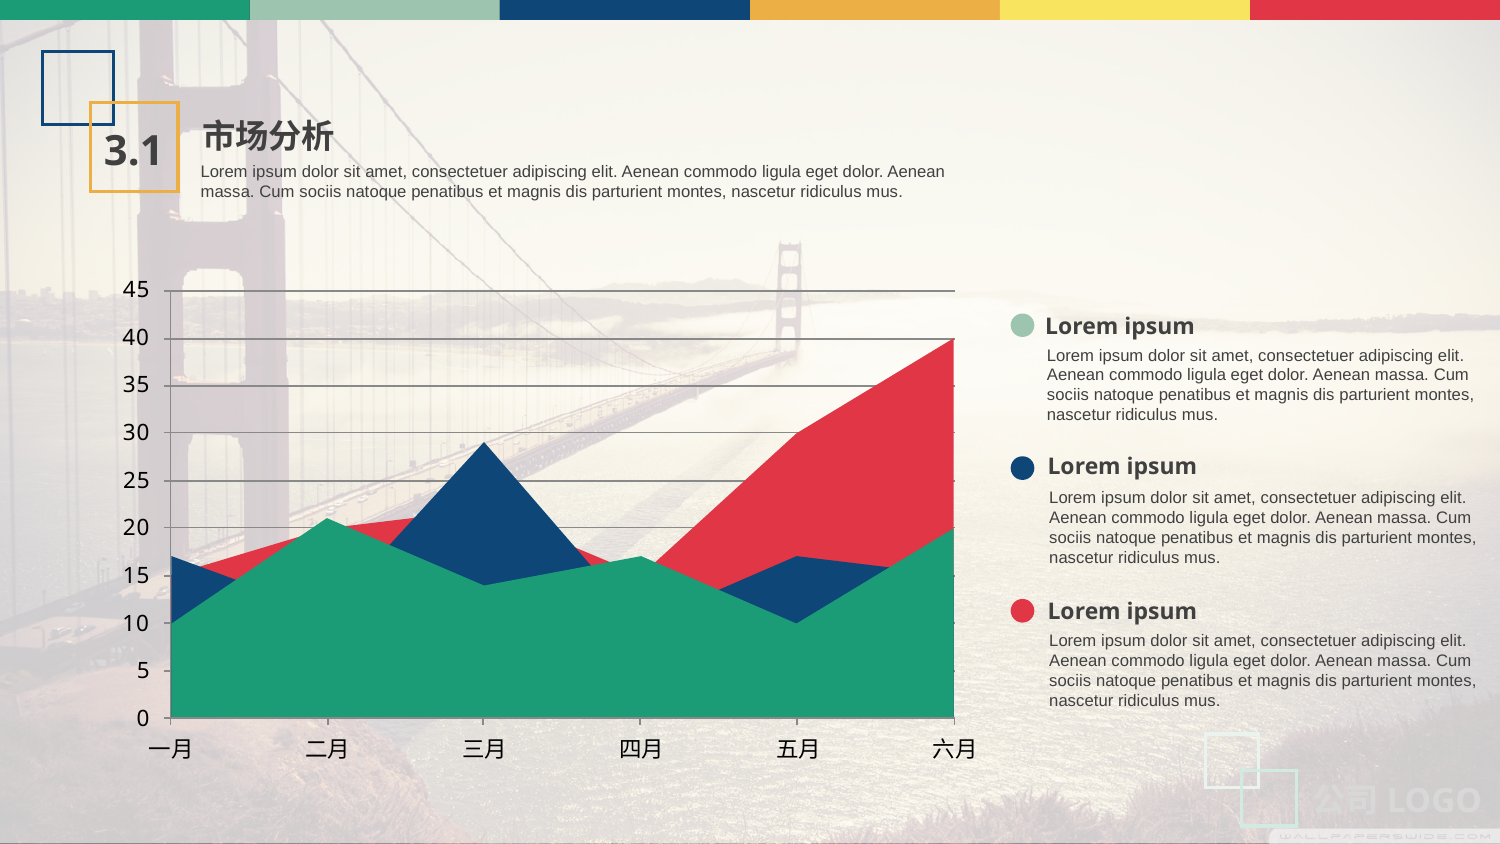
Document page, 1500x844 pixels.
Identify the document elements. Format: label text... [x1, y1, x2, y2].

text_box Lorem ipsum dolor sit amet, consectetuer adipiscing elit. Aenean commodo ligula eget dolor. Aenean massa. Cum sociis natoque penatibus et magnis dis parturient montes, nascetur ridiculus mus. [1034, 622, 1494, 718]
text_box Lorem ipsum [1032, 589, 1218, 632]
text_box [1016, 313, 1030, 337]
text_box 市场分析 [187, 108, 351, 153]
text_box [41, 51, 179, 192]
text_box Lorem ipsum dolor sit amet, consectetuer adipiscing elit. Aenean commodo ligula eget dolor. Aenean massa. Cum sociis natoque penatibus et magnis dis parturient montes, nascetur ridiculus mus. [185, 153, 972, 209]
text_box Lorem ipsum dolor sit amet, consectetuer adipiscing elit. Aenean commodo ligula eget dolor. Aenean massa. Cum sociis natoque penatibus et magnis dis parturient montes, nascetur ridiculus mus. [1032, 336, 1492, 432]
text_box [1016, 456, 1032, 480]
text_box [98, 256, 1011, 790]
text_box Lorem ipsum [1032, 444, 1218, 487]
text_box [1016, 598, 1032, 623]
text_box Lorem ipsum [1030, 303, 1216, 347]
text_box Lorem ipsum dolor sit amet, consectetuer adipiscing elit. Aenean commodo ligula eget dolor. Aenean massa. Cum sociis natoque penatibus et magnis dis parturient montes, nascetur ridiculus mus. [1034, 479, 1494, 575]
